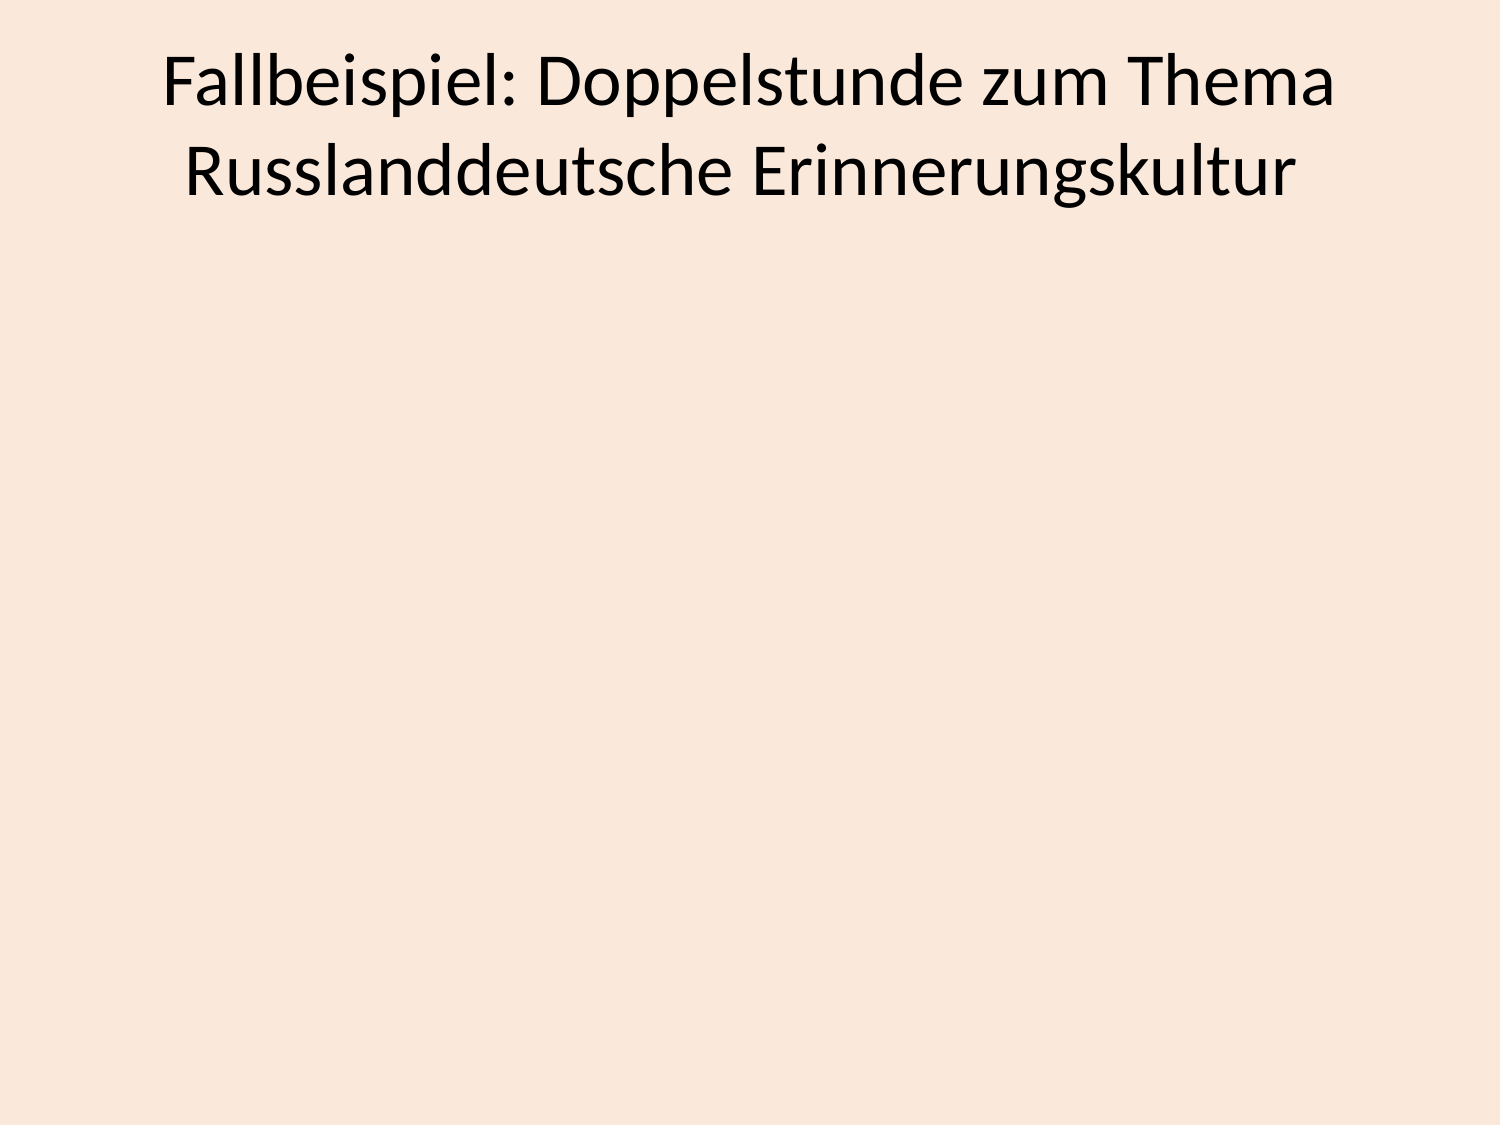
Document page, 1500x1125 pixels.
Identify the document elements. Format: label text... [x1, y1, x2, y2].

title Fallbeispiel: Doppelstunde zum Thema Russlanddeutsche Erinnerungskultur [75, 45, 1425, 197]
